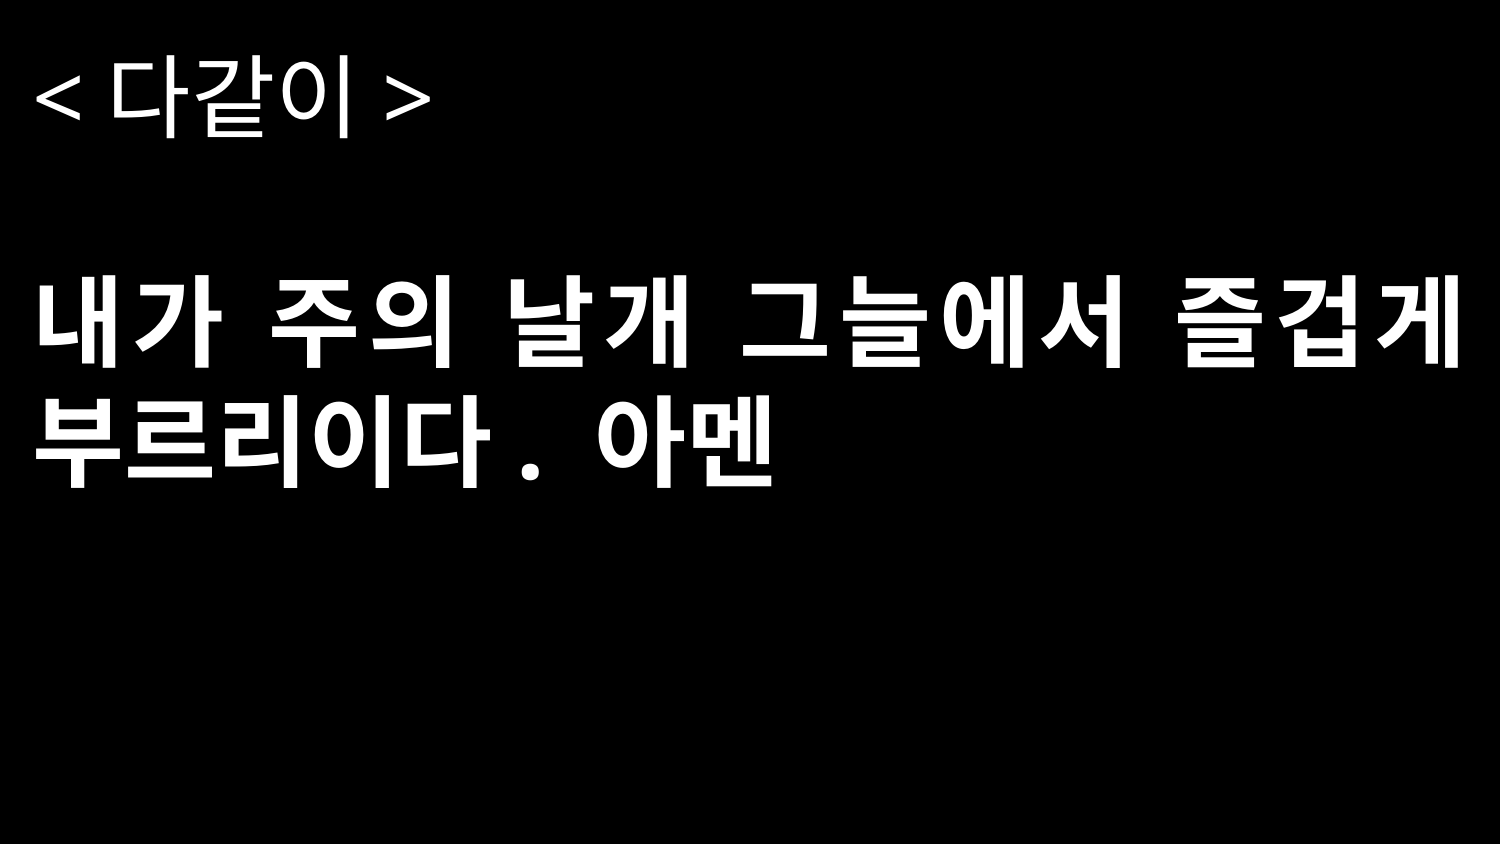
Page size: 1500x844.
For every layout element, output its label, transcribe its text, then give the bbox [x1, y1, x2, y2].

text_box <다같이> 내가 주의 날개 그늘에서 즐겁게 부르리이다. 아멘 [17, 32, 1483, 507]
